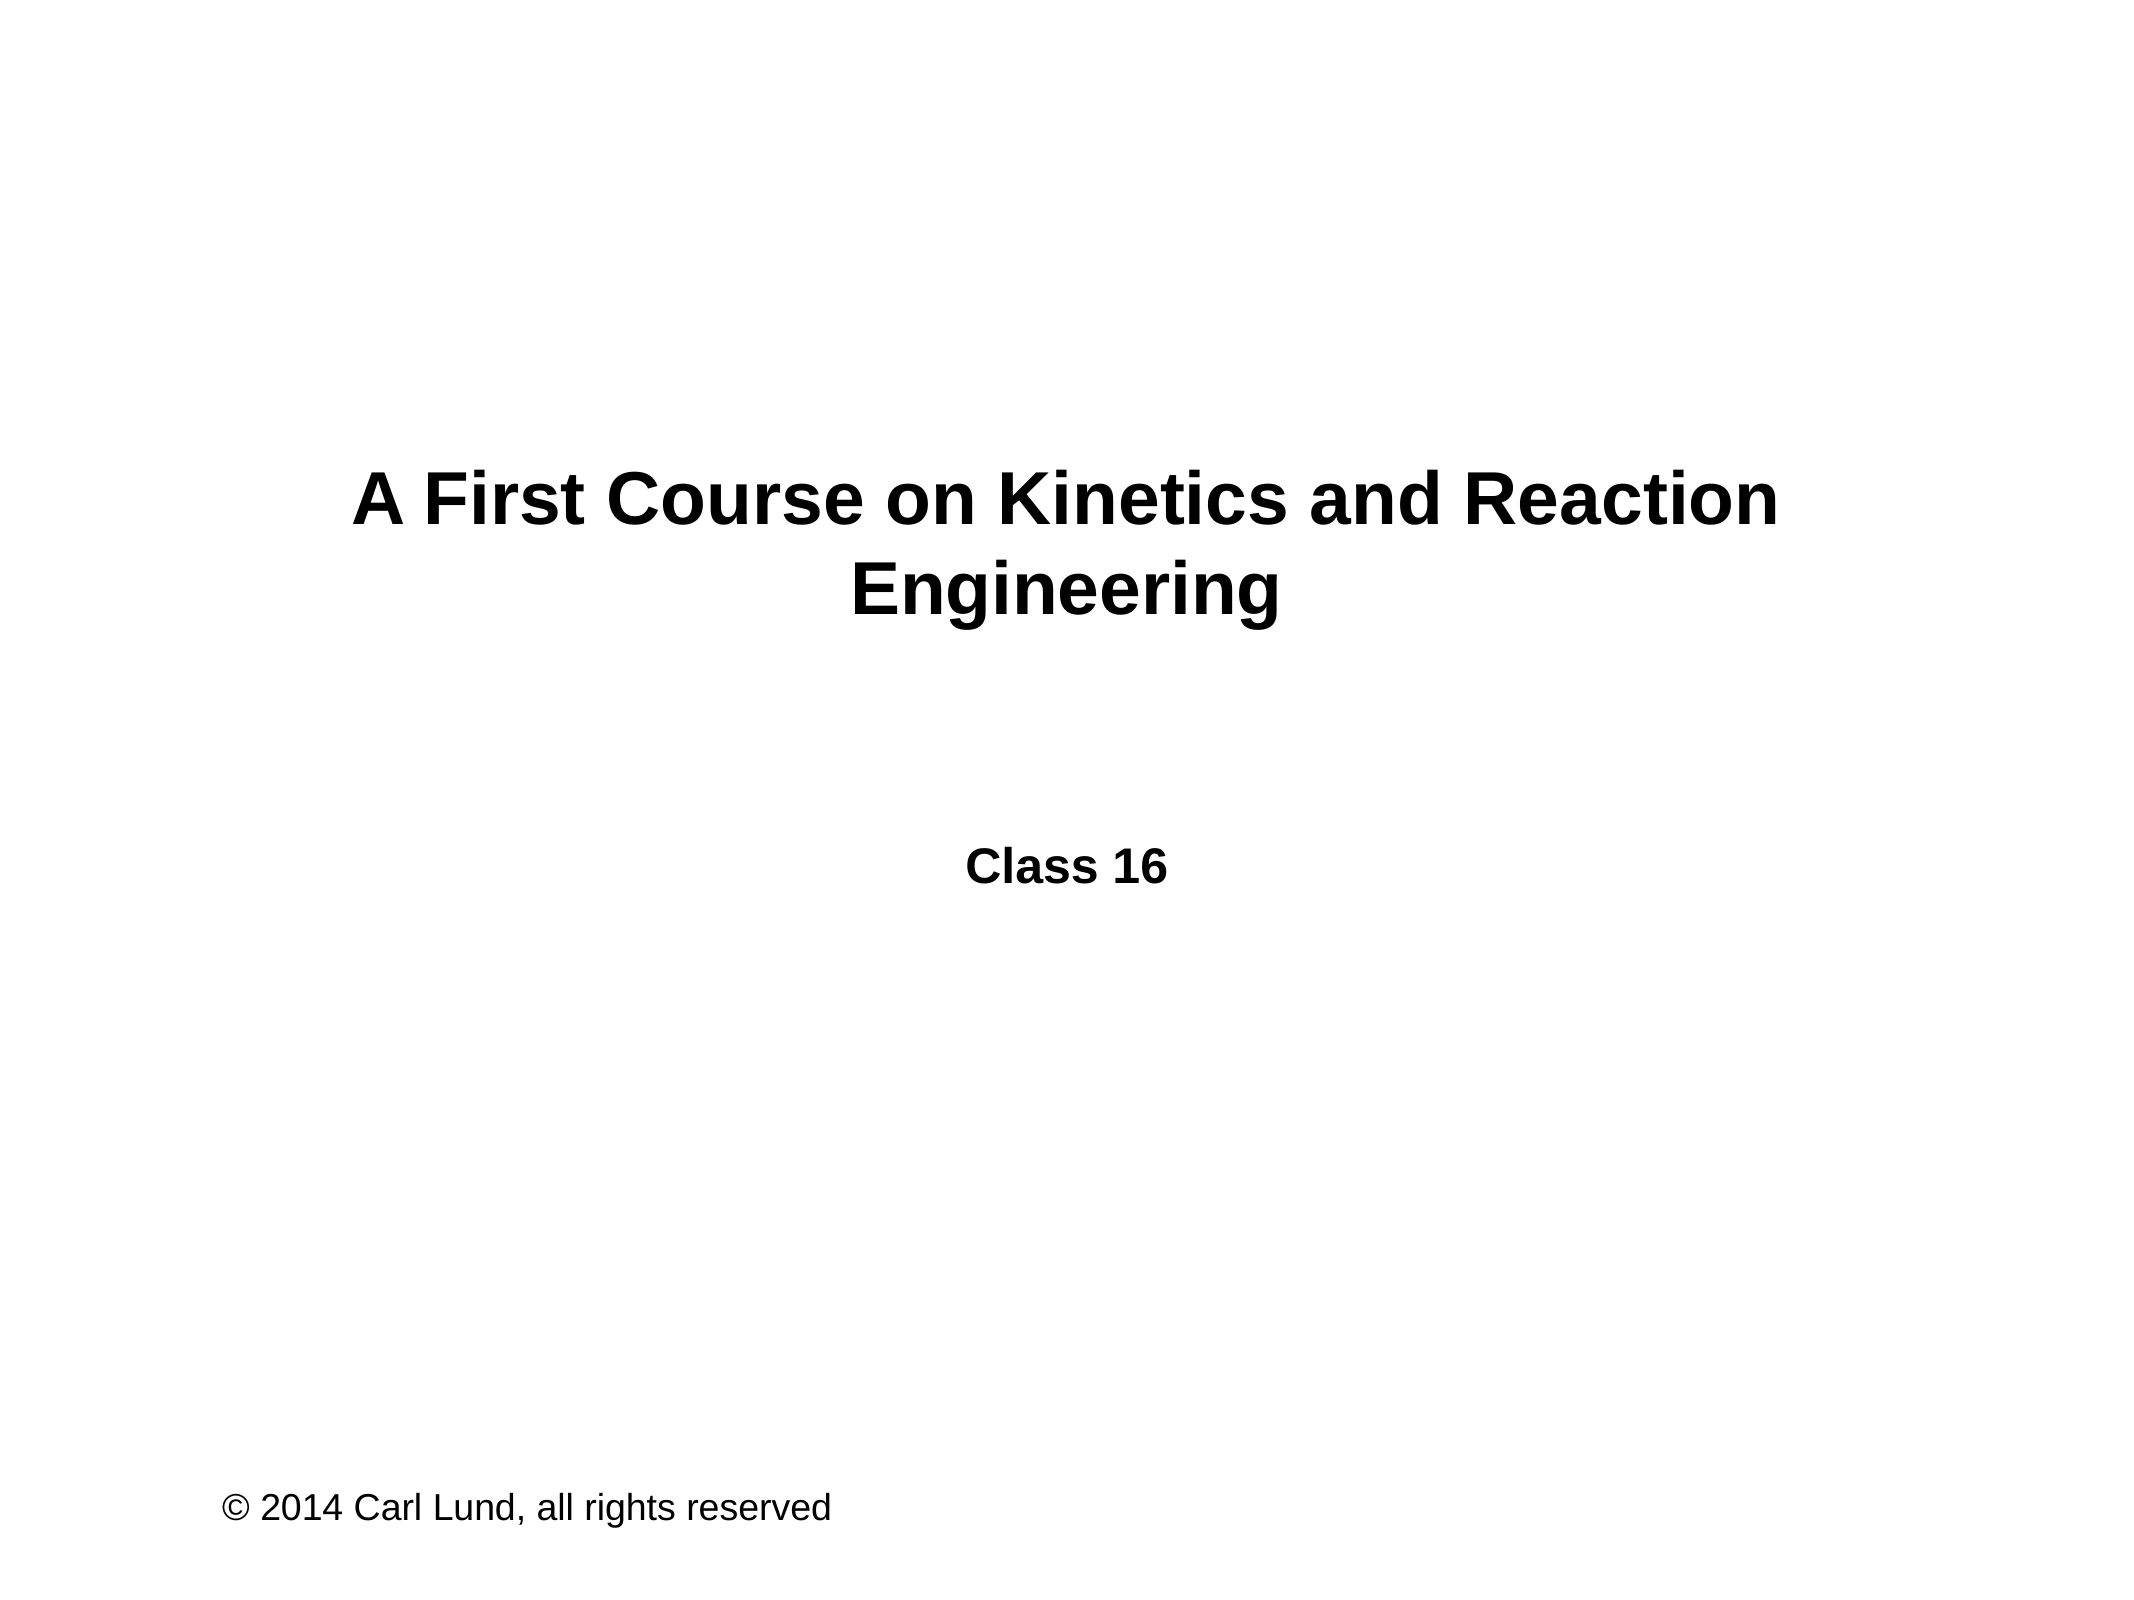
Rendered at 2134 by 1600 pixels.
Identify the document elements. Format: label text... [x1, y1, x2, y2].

title A First Course on Kinetics and Reaction Engineering [208, 268, 1925, 811]
list Class 16 [208, 825, 1925, 1461]
